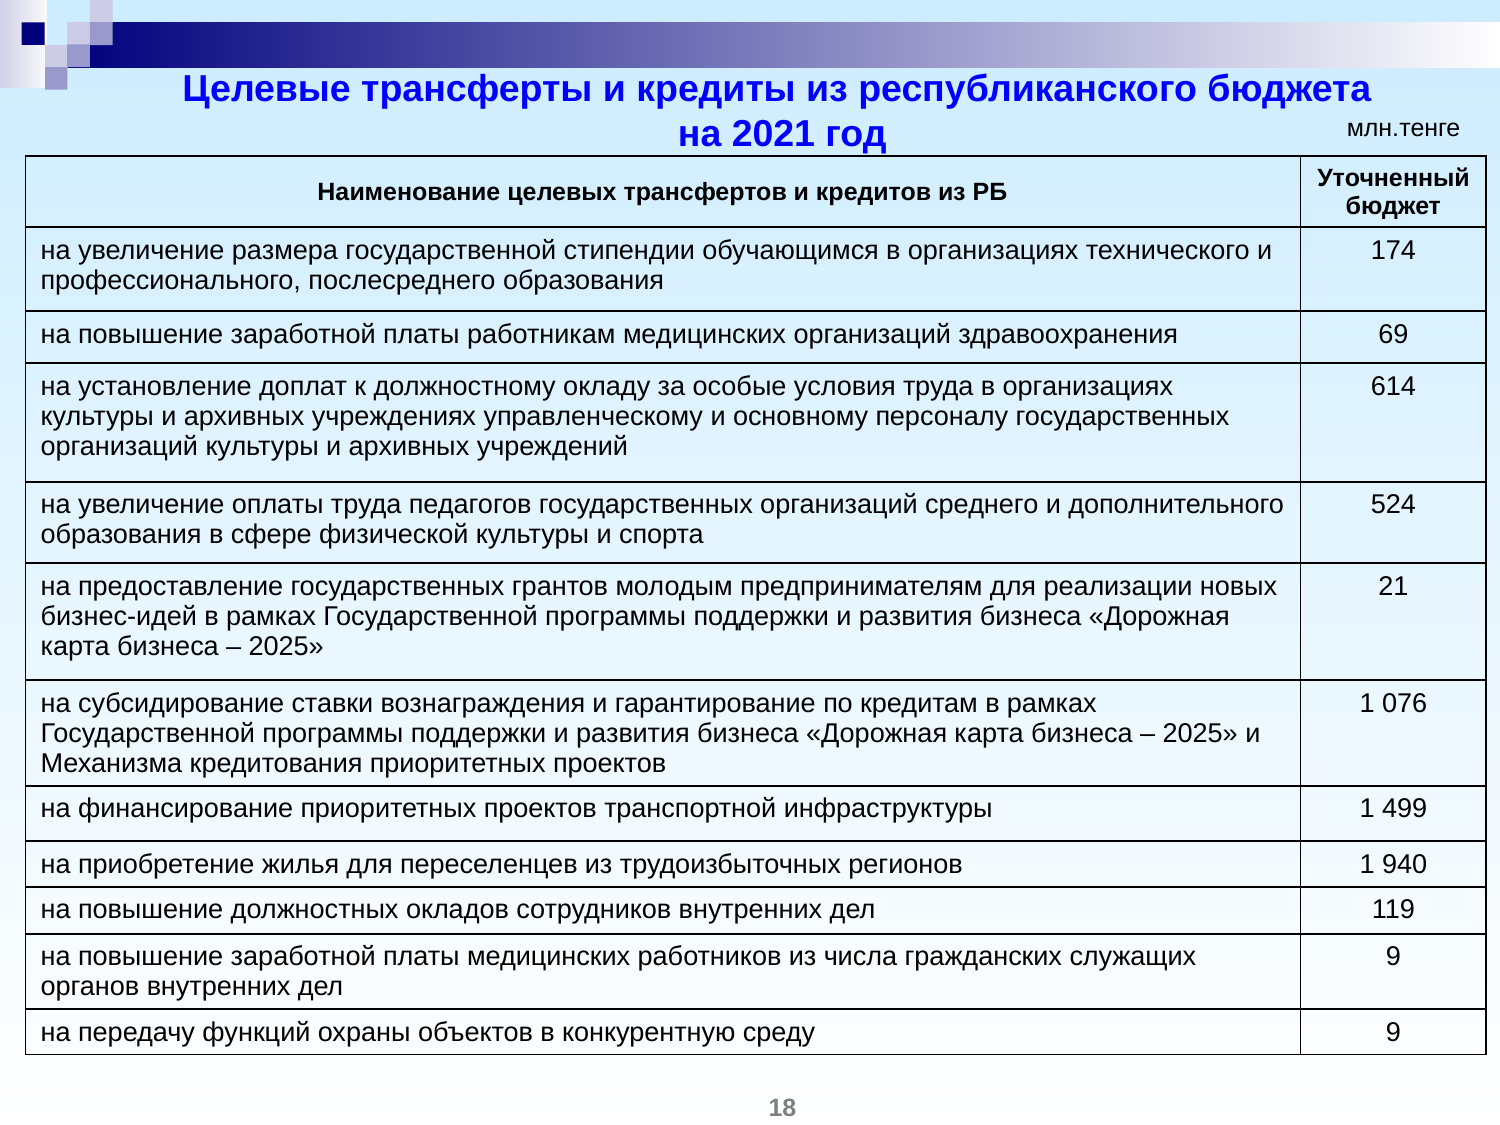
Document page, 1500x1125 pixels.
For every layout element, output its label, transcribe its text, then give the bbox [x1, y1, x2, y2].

table_cell на передачу функций охраны объектов в конкурентную среду [26, 1010, 1300, 1054]
table_cell на предоставление государственных грантов молодым предпринимателям для реализации новых бизнес-идей в рамках Государственной программы поддержки и развития бизнеса «Дорожная карта бизнеса – 2025» [26, 564, 1300, 679]
table_cell 9 [1301, 935, 1485, 1008]
table_cell на субсидирование ставки вознаграждения и гарантирование по кредитам в рамках Государственной программы поддержки и развития бизнеса «Дорожная карта бизнеса – 2025» и Механизма кредитования приоритетных проектов [26, 681, 1300, 785]
table_cell 524 [1301, 483, 1485, 562]
table_cell на повышение заработной платы работникам медицинских организаций здравоохранения [26, 312, 1300, 362]
table_cell на повышение заработной платы медицинских работников из числа гражданских служащих органов внутренних дел [26, 935, 1300, 1008]
table_cell на приобретение жилья для переселенцев из трудоизбыточных регионов [26, 842, 1300, 886]
table_cell 1 076 [1301, 681, 1485, 785]
text_box 18 [632, 1075, 933, 1125]
title Целевые трансферты и кредиты из республиканского бюджета на 2021 год [66, 59, 1498, 155]
table_cell на финансирование приоритетных проектов транспортной инфраструктуры [26, 787, 1300, 840]
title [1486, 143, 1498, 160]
text_box млн.тенге [1300, 110, 1500, 143]
table_cell 174 [1301, 233, 1485, 310]
table_cell 21 [1301, 564, 1485, 679]
table_cell на установление доплат к должностному окладу за особые условия труда в организациях культуры и архивных учреждениях управленческому и основному персоналу государственных организаций культуры и архивных учреждений [26, 364, 1300, 481]
table_cell 9 [1301, 1010, 1485, 1054]
text_box [1279, 87, 1486, 233]
table_cell на увеличение оплаты труда педагогов государственных организаций среднего и дополнительного образования в сфере физической культуры и спорта [26, 483, 1300, 562]
table_cell 1 940 [1301, 842, 1485, 886]
table_cell на увеличение размера государственной стипендии обучающимся в организациях технического и профессионального, послесреднего образования [26, 228, 1300, 310]
table_header Наименование целевых трансфертов и кредитов из РБ [26, 157, 1279, 226]
table_cell на повышение должностных окладов сотрудников внутренних дел [26, 888, 1300, 933]
table_cell 69 [1301, 312, 1485, 362]
table_cell 614 [1301, 364, 1485, 481]
table_cell 119 [1301, 888, 1485, 933]
table_cell 1 499 [1301, 787, 1485, 840]
